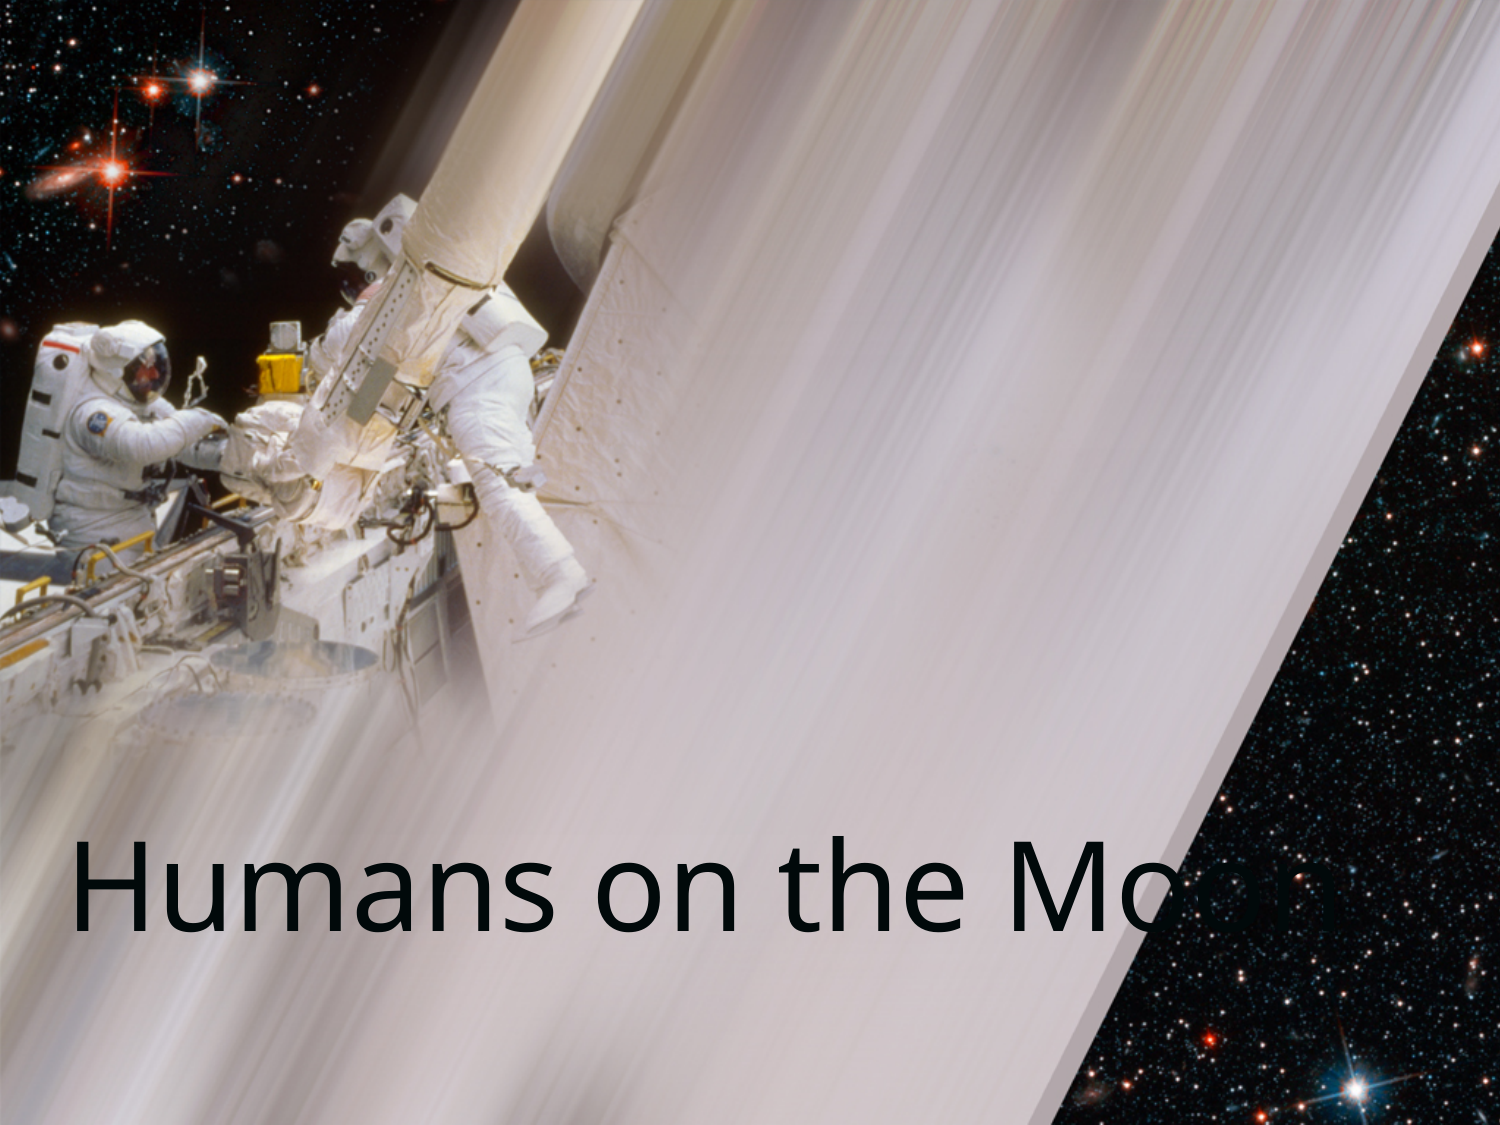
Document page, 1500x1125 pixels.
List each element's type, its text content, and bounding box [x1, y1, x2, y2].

picture [0, 0, 1500, 1125]
title Humans on the Moon [49, 824, 1448, 938]
